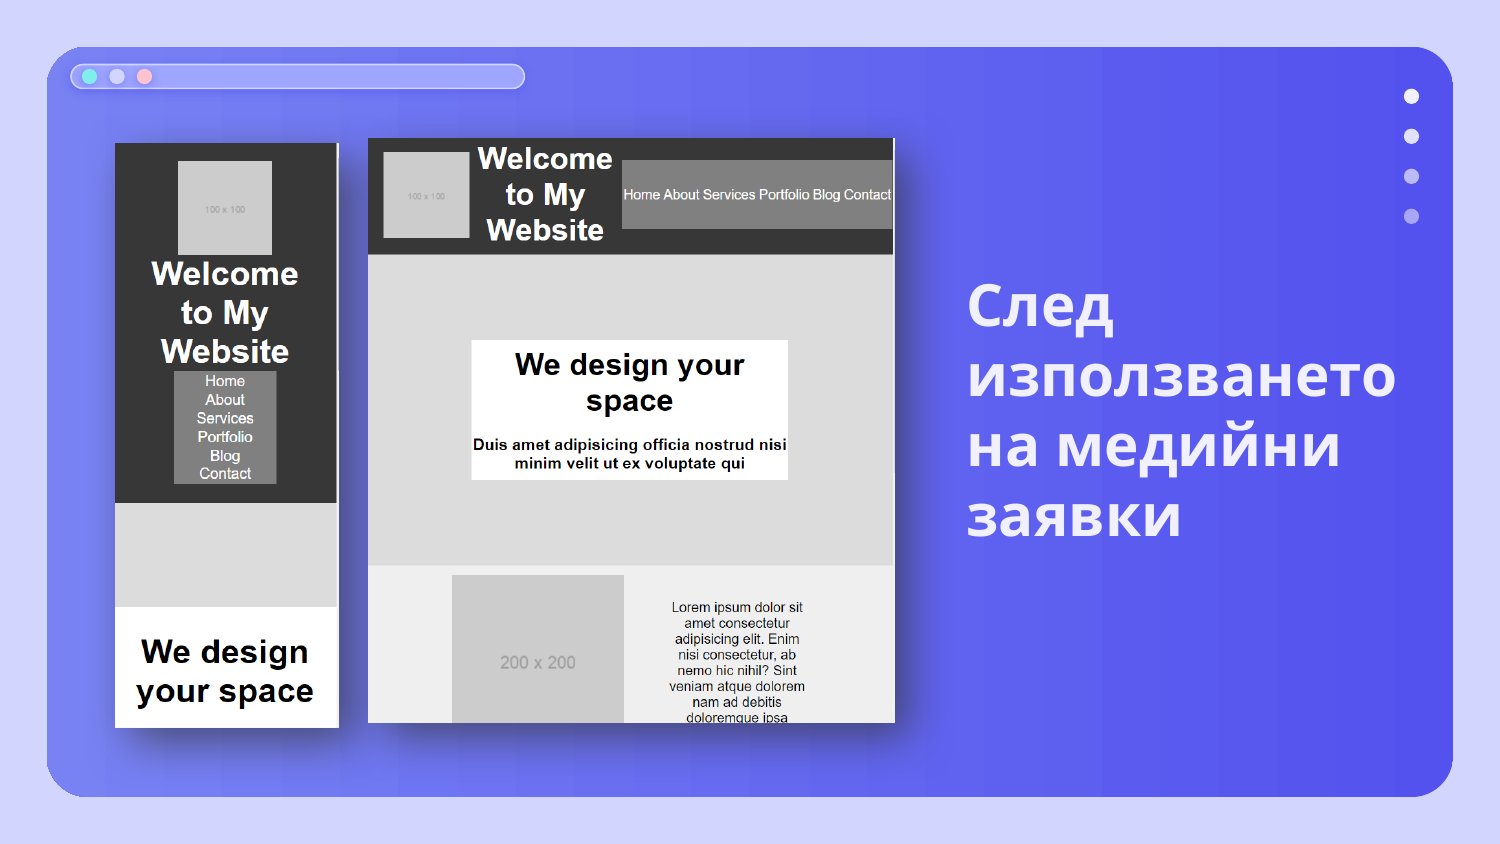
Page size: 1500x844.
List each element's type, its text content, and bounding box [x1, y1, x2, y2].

picture [368, 138, 895, 724]
title След използването на медийни заявки [951, 187, 1459, 629]
picture [115, 143, 339, 729]
